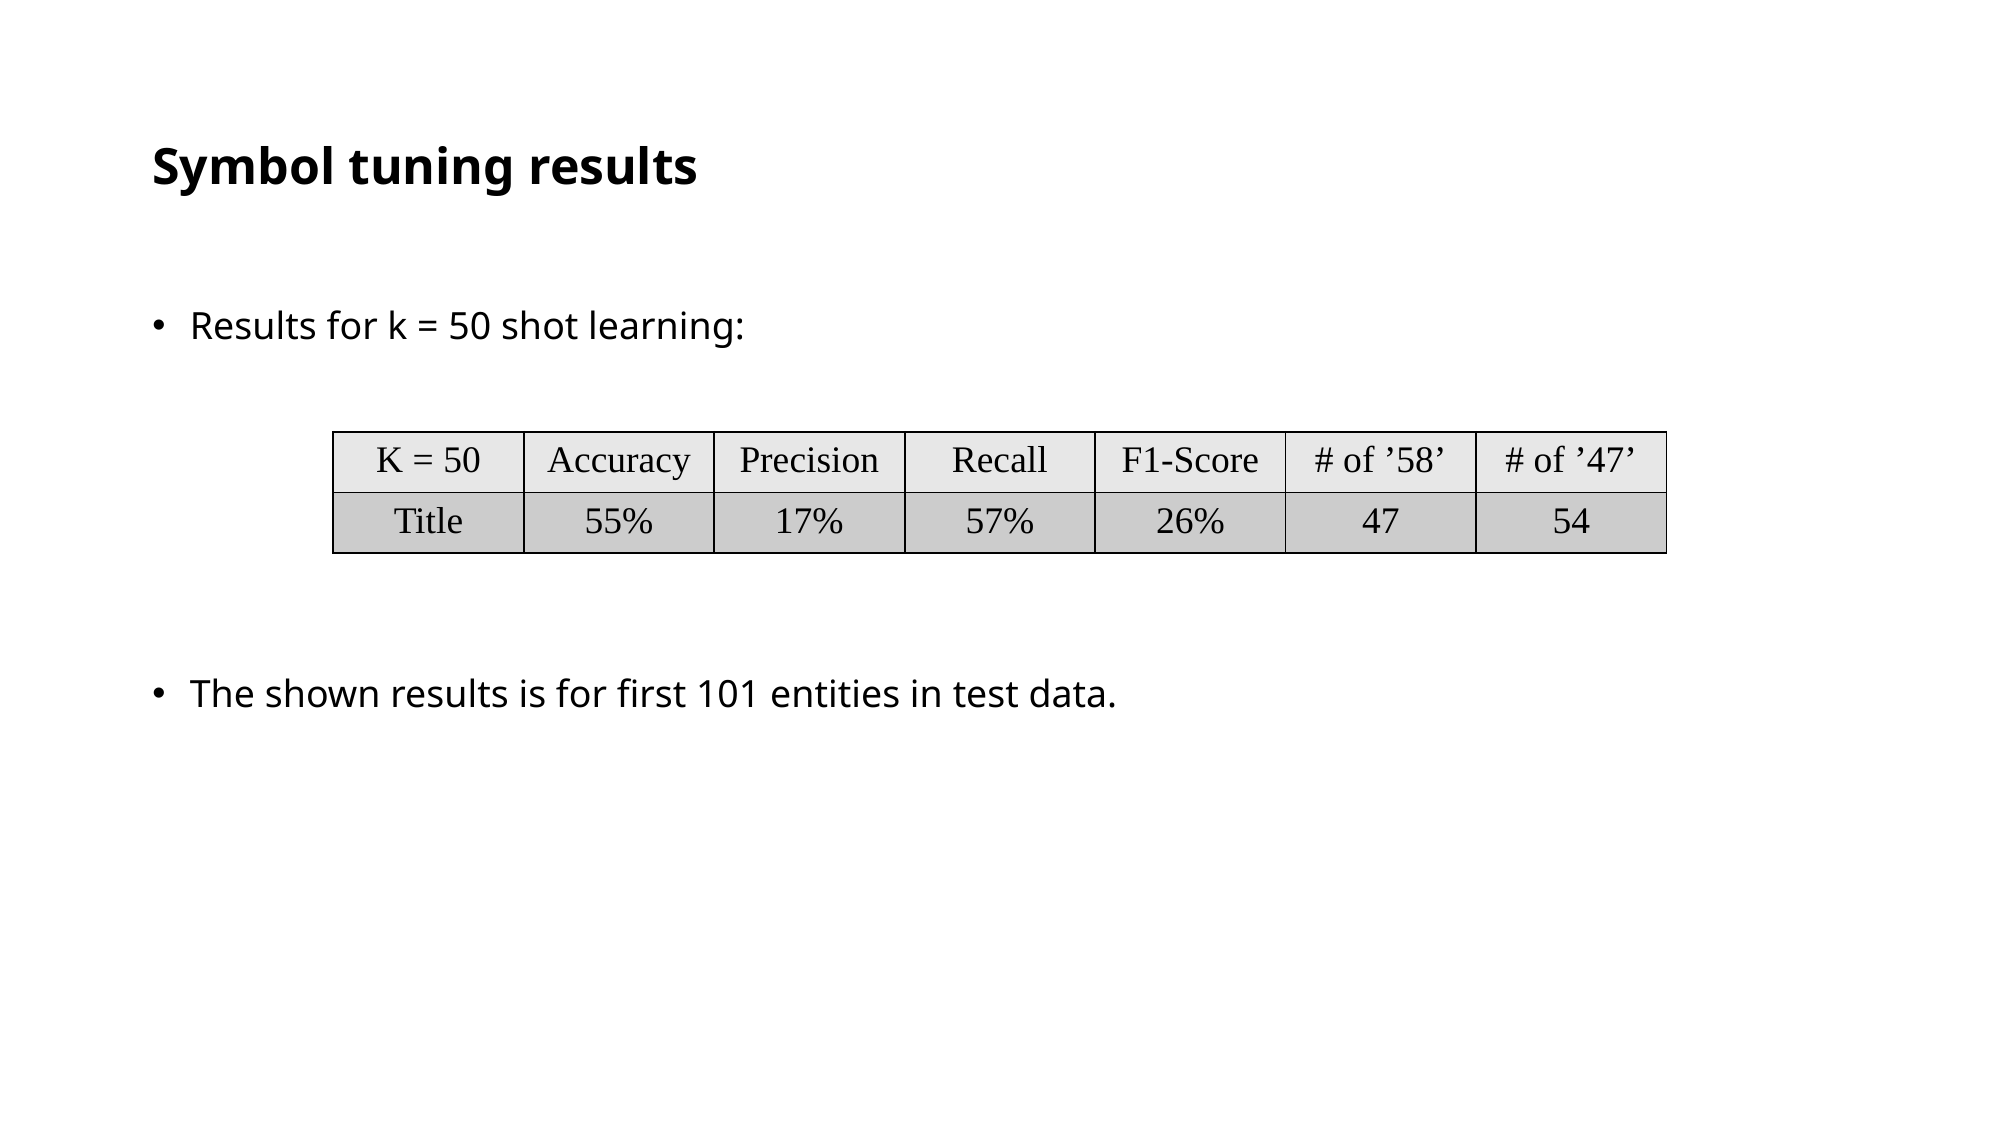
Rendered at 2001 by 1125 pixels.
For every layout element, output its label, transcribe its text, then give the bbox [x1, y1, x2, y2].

table_header F1-Score [1096, 433, 1285, 492]
table_header Precision [715, 433, 904, 492]
list Results for k = 50 shot learning: The shown results is for first 101 entities in test data. [137, 299, 1863, 1014]
table_cell 17% [715, 493, 904, 552]
table_cell Title [334, 493, 523, 552]
table_header Recall [906, 433, 1094, 492]
table_header K = 50 [334, 433, 523, 492]
title Symbol tuning results [137, 59, 1863, 278]
table_header # of ’47’ [1477, 433, 1666, 492]
table_cell 57% [906, 493, 1094, 552]
table_cell 54 [1477, 493, 1666, 552]
table_cell 55% [525, 493, 713, 552]
table_header Accuracy [525, 433, 713, 492]
table_cell 47 [1286, 493, 1475, 552]
table_cell 26% [1096, 493, 1285, 552]
table_header # of ’58’ [1286, 433, 1475, 492]
